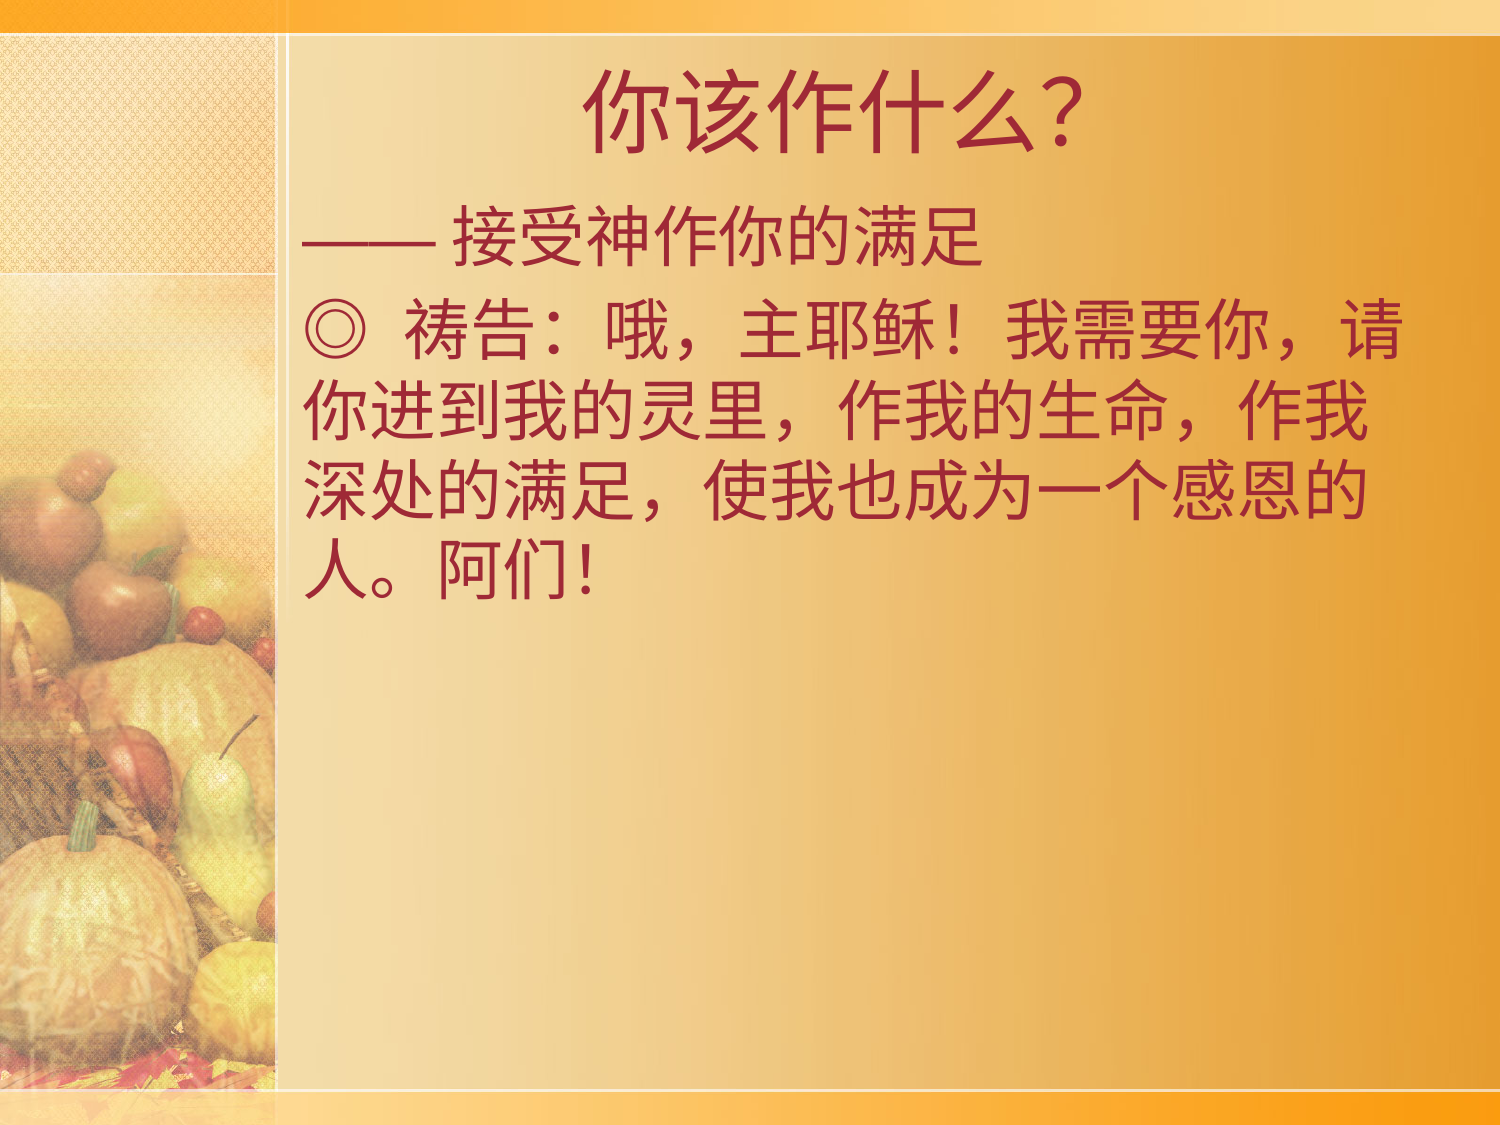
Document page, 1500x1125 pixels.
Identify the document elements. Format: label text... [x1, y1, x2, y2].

picture [0, 0, 1500, 1125]
title 你该作什么？ [287, 45, 1425, 175]
list ——接受神作你的满足 ◎ 祷告：哦，主耶稣！我需要你，请你进到我的灵里，作我的生命，作我深处的满足，使我也成为一个感恩的人。阿们！ [287, 187, 1425, 1005]
